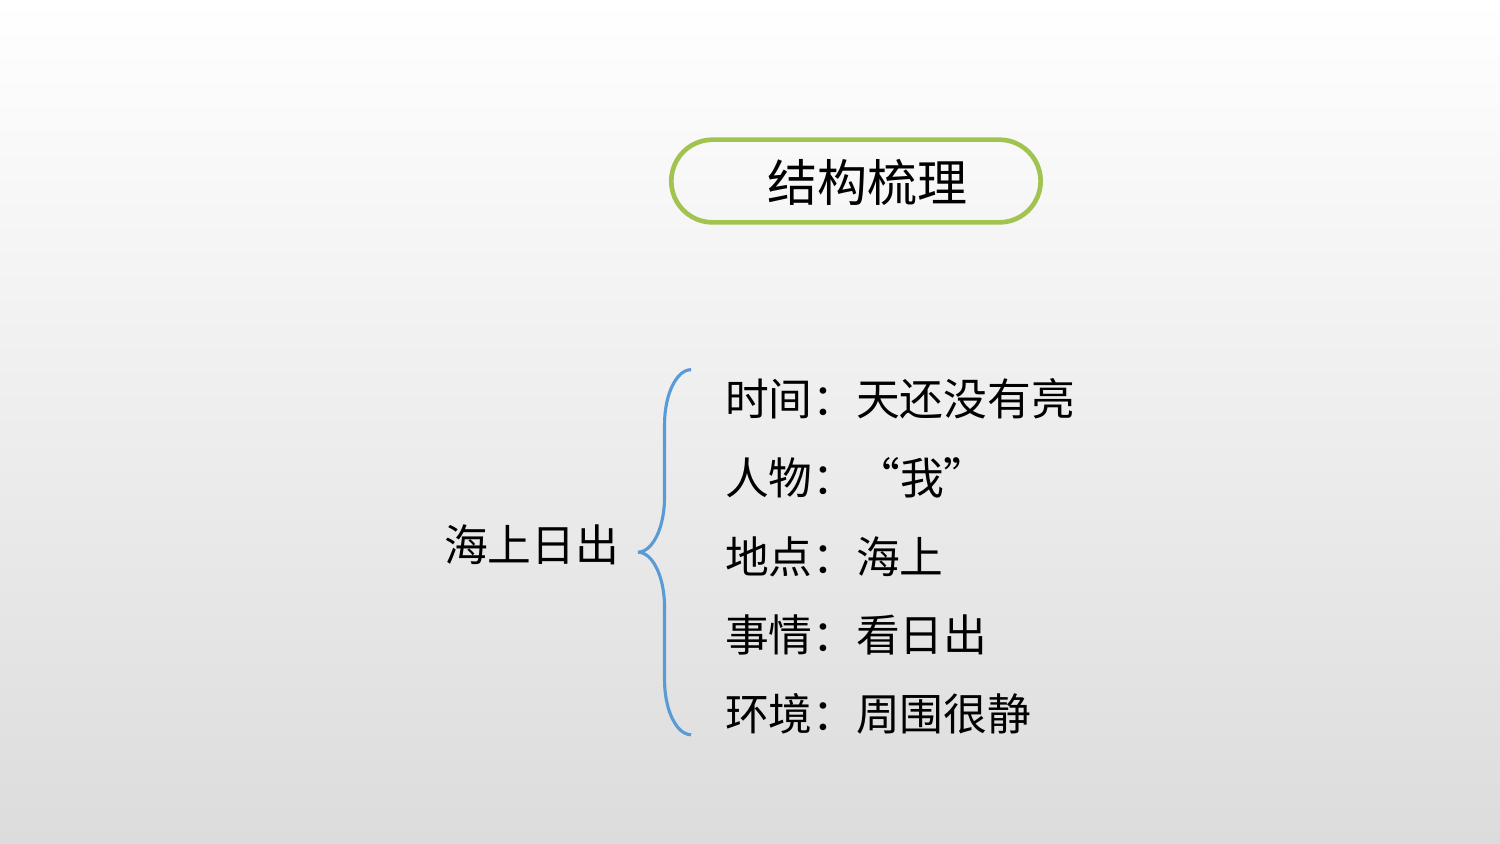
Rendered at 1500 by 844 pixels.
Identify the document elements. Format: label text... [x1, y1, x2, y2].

text_box [637, 368, 692, 737]
text_box 结构梳理 [670, 138, 1042, 224]
text_box 时间：天还没有亮 人物：“我” 地点：海上 事情：看日出 环境：周围很静 [713, 340, 1110, 745]
text_box 海上日出 [432, 512, 661, 577]
